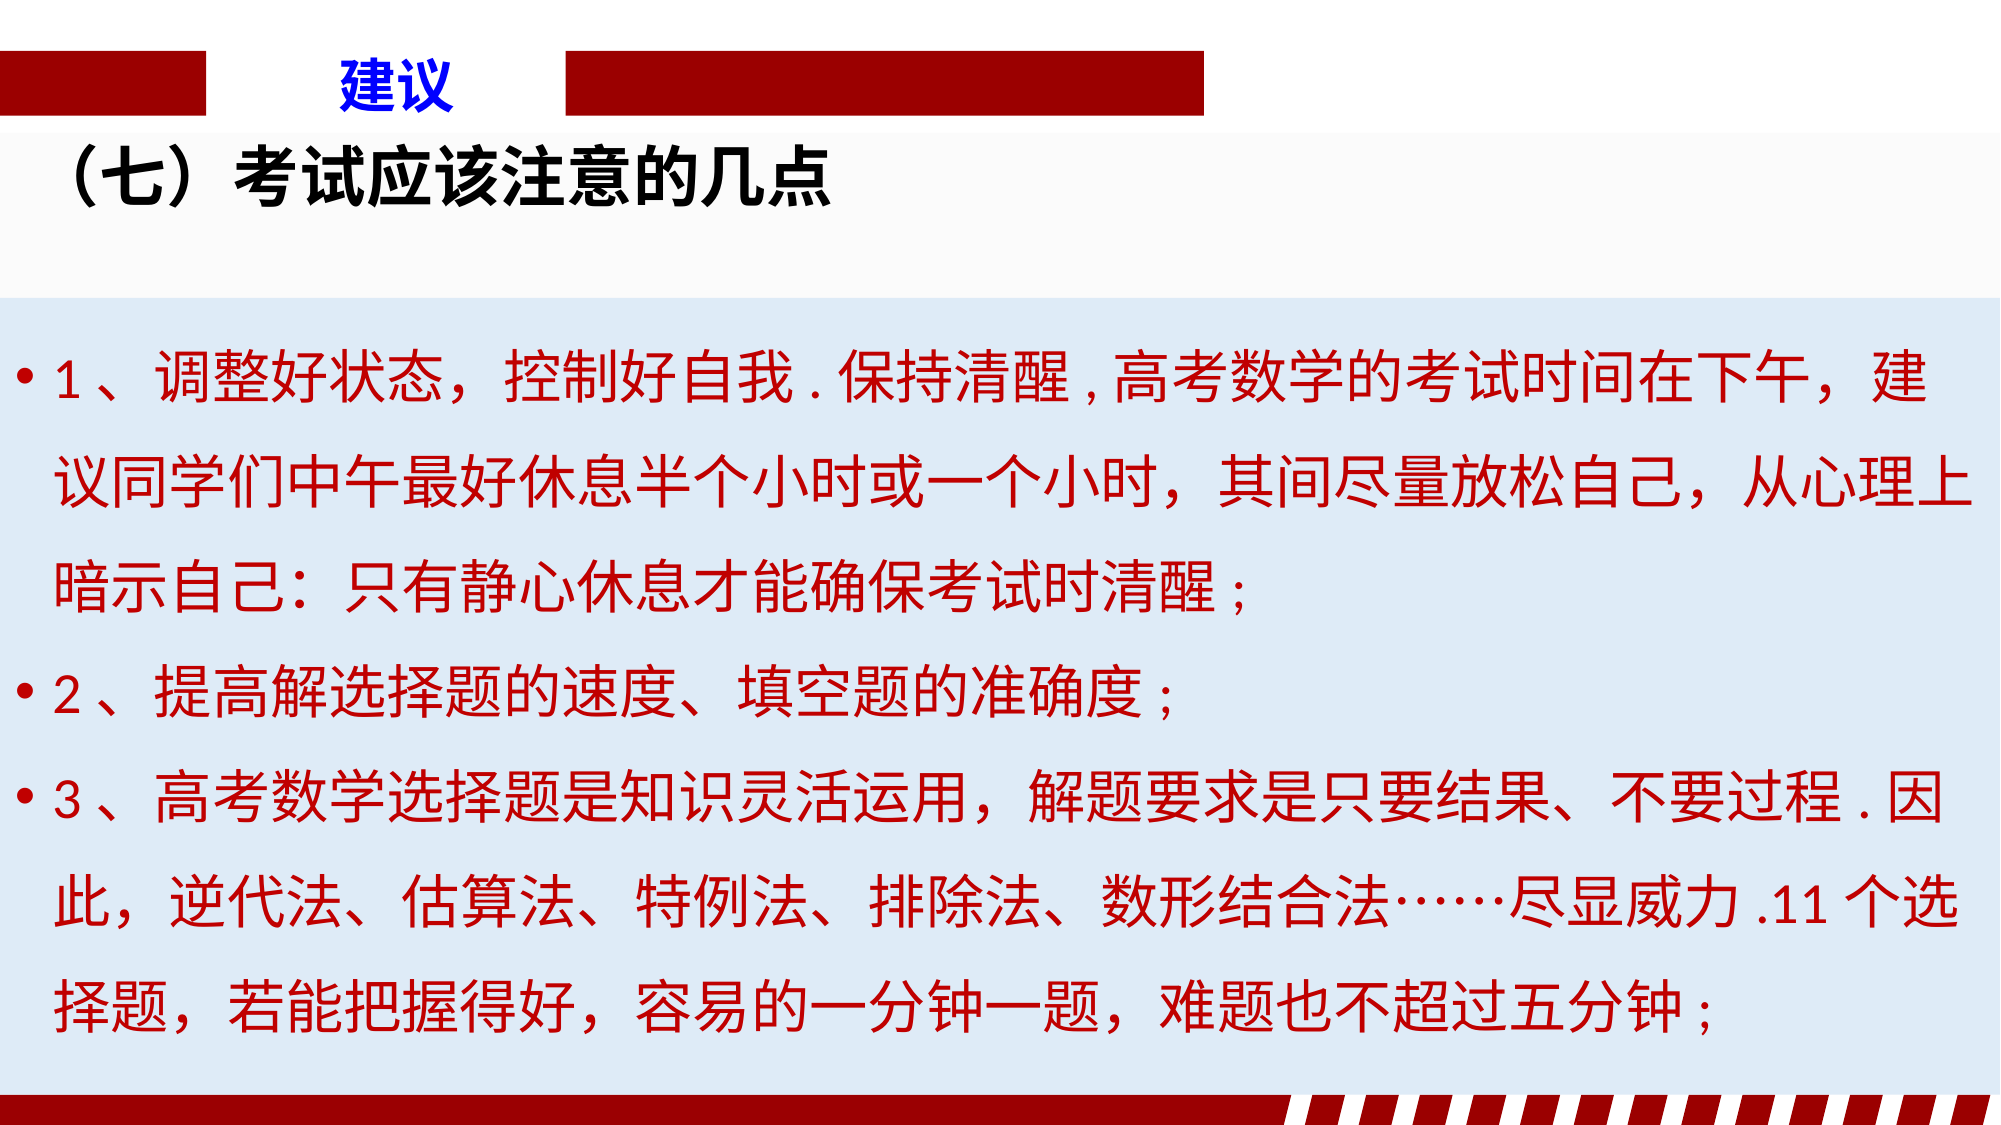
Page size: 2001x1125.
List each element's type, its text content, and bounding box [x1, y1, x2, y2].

text_box （七）考试应该注意的几点 [17, 127, 2000, 222]
text_box [1733, 1095, 1777, 1125]
text_box [1303, 1095, 1347, 1125]
text_box [1626, 1095, 1669, 1125]
text_box [1465, 1095, 1508, 1125]
text_box [1411, 1095, 1454, 1125]
text_box [1572, 1095, 1615, 1125]
text_box [1841, 1095, 1884, 1125]
text_box [0, 1095, 1293, 1125]
text_box [1787, 1095, 1831, 1125]
text_box 1、调整好状态，控制好自我.保持清醒,高考数学的考试时间在下午，建议同学们中午最好休息半个小时或一个小时，其间尽量放松自己，从心理上暗示自己：只有静心休息才能确保考试时清醒; 2、提高解选择题的速度、填空题的准确度; 3、高考数学选择题是知识灵活运用，解题要求是只要结果、不要过程.因此，逆代法、估算法、特例法、排除法、数形结合法……尽显威力.11个选择题，若能把握得好，容易的一分钟一题，难题也不超过五分钟; [0, 297, 2000, 1095]
text_box [83, 670, 1897, 769]
text_box [1895, 1095, 1938, 1125]
text_box [1680, 1095, 1723, 1125]
text_box [1357, 1095, 1400, 1125]
text_box [1518, 1095, 1562, 1125]
text_box [1949, 1095, 1992, 1125]
text_box [566, 50, 1205, 117]
text_box 建议 [227, 41, 566, 127]
text_box [0, 50, 207, 117]
